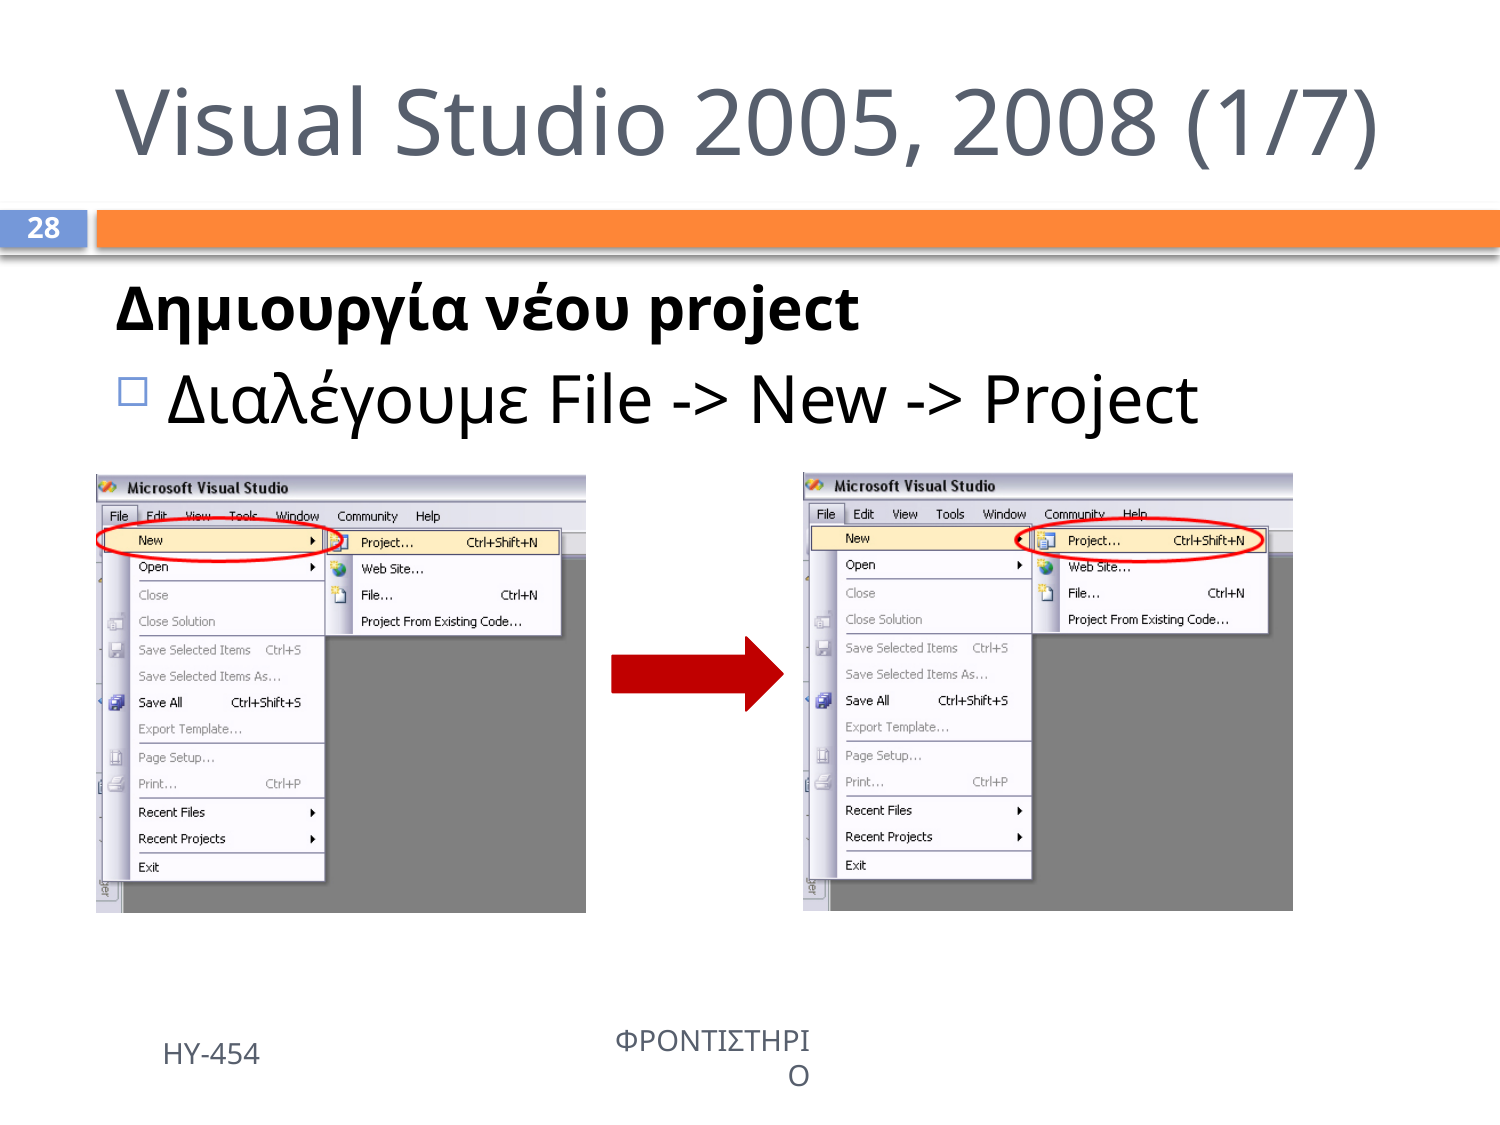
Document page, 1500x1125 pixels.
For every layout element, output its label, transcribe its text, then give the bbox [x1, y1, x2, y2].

text_box [612, 637, 783, 711]
list Δημιουργία νέου project Διαλέγουμε File -> New -> Project [100, 262, 1438, 1000]
picture [802, 472, 1293, 911]
picture [96, 474, 587, 913]
title Visual Studio 2005, 2008 (1/7) [100, 37, 1438, 200]
slide_number 28 [0, 208, 88, 249]
footer ΗΥ-454 [99, 1024, 275, 1085]
